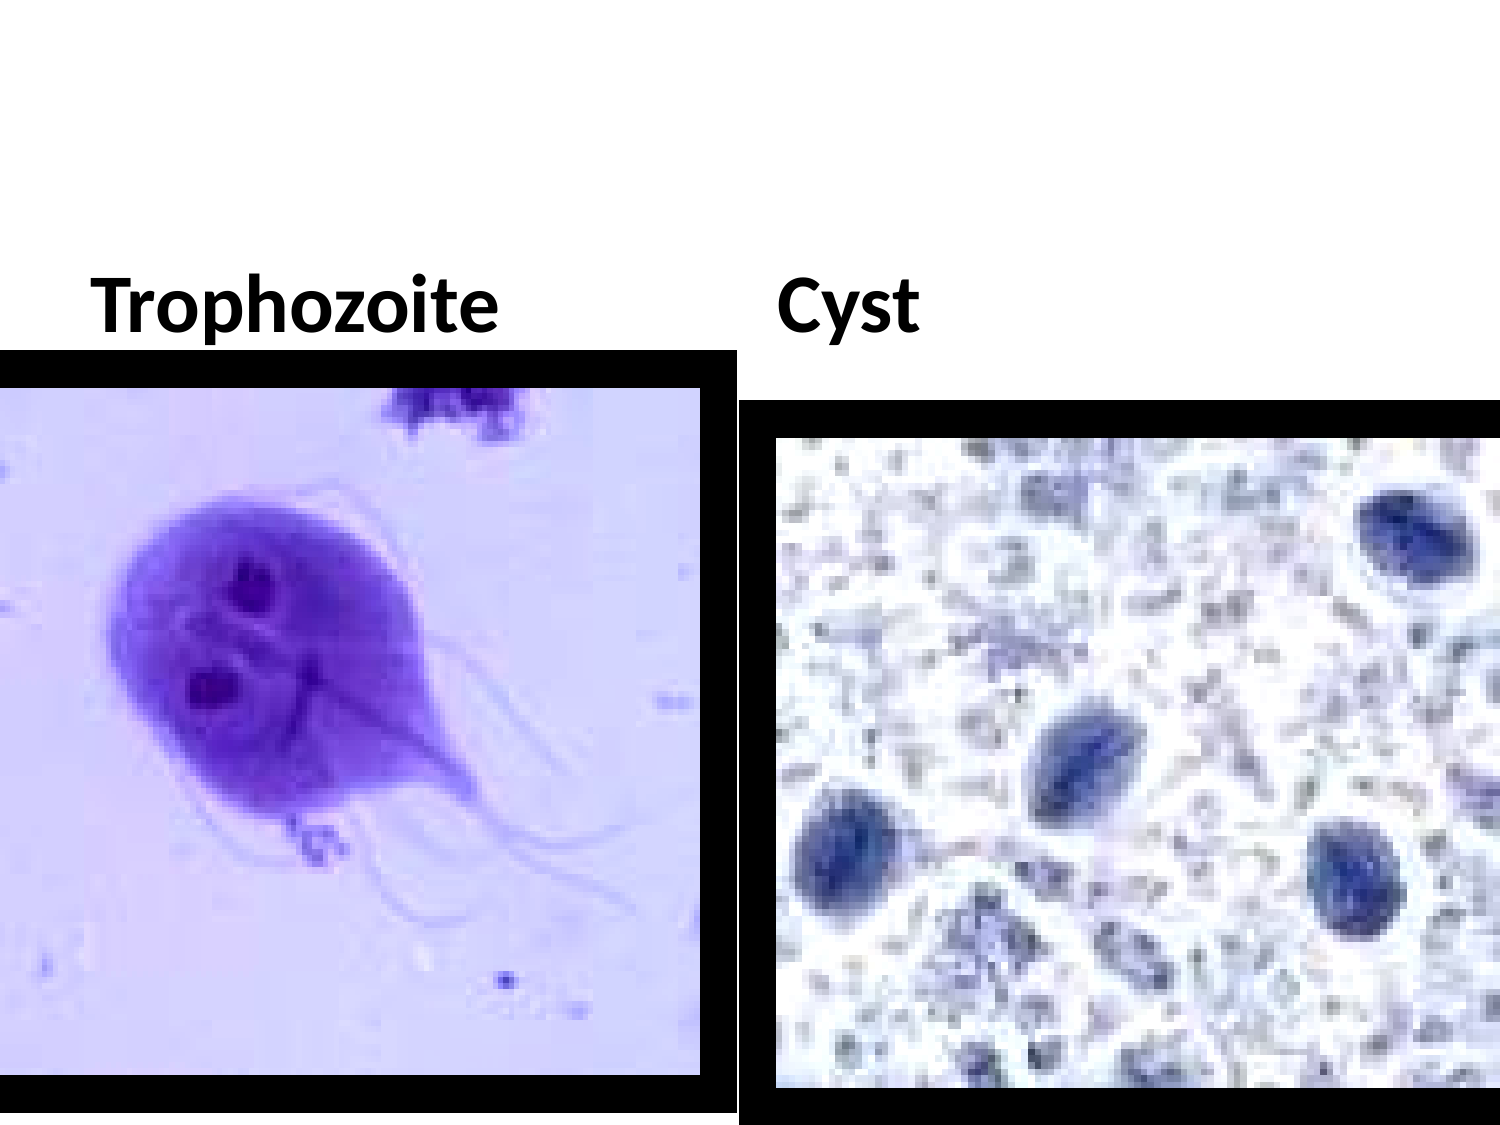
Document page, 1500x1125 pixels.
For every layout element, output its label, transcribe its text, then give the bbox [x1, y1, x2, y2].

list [0, 387, 701, 1076]
list Cyst [761, 251, 1425, 357]
list Trophozoite [75, 251, 738, 357]
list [775, 437, 1500, 1089]
